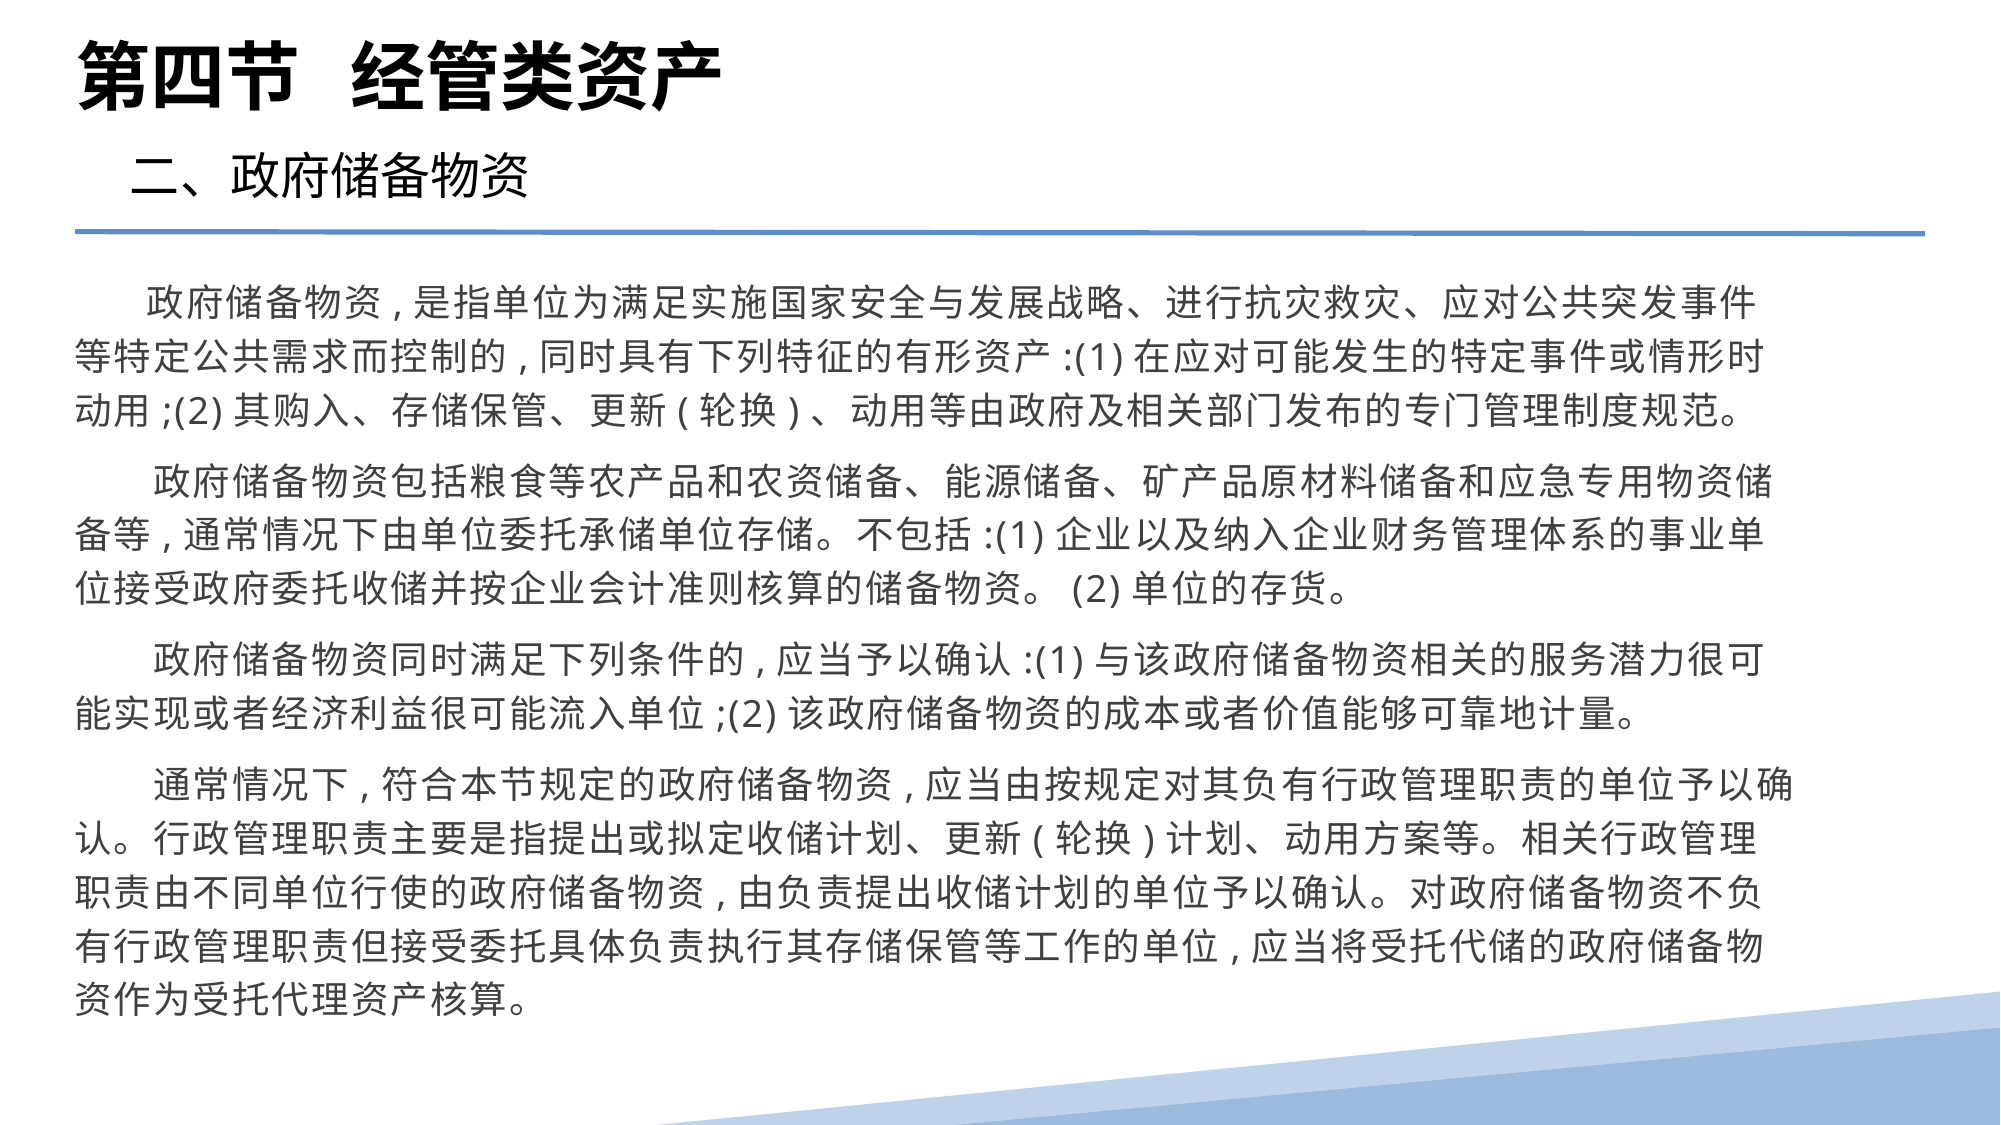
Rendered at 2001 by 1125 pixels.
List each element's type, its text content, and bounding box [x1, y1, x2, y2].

text_box 第四节 经管类资产 [75, 24, 1925, 125]
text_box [656, 991, 2000, 1125]
text_box 政府储备物资,是指单位为满足实施国家安全与发展战略、进行抗灾救灾、应对公共突发事件等特定公共需求而控制的,同时具有下列特征的有形资产:(1)在应对可能发生的特定事件或情形时动用;(2)其购入、存储保管、更新(轮换)、动用等由政府及相关部门发布的专门管理制度规范。 政府储备物资包括粮食等农产品和农资储备、能源储备、矿产品原材料储备和应急专用物资储备等,通常情况下由单位委托承储单位存储。不包括:(1)企业以及纳入企业财务管理体系的事业单位接受政府委托收储并按企业会计准则核算的储备物资。(2)单位的存货。 政府储备物资同时满足下列条件的,应当予以确认:(1)与该政府储备物资相关的服务潜力很可能实现或者经济利益很可能流入单位;(2)该政府储备物资的成本或者价值能够可靠地计量。 通常情况下,符合本节规定的政府储备物资,应当由按规定对其负有行政管理职责的单位予以确认。行政管理职责主要是指提出或拟定收储计划、更新(轮换)计划、动用方案等。相关行政管理职责由不同单位行使的政府储备物资,由负责提出收储计划的单位予以确认。对政府储备物资不负有行政管理职责但接受委托具体负责执行其存储保管等工作的单位,应当将受托代储的政府储备物资作为受托代理资产核算。 [63, 238, 1808, 1053]
text_box 二、政府储备物资 [115, 136, 1162, 220]
